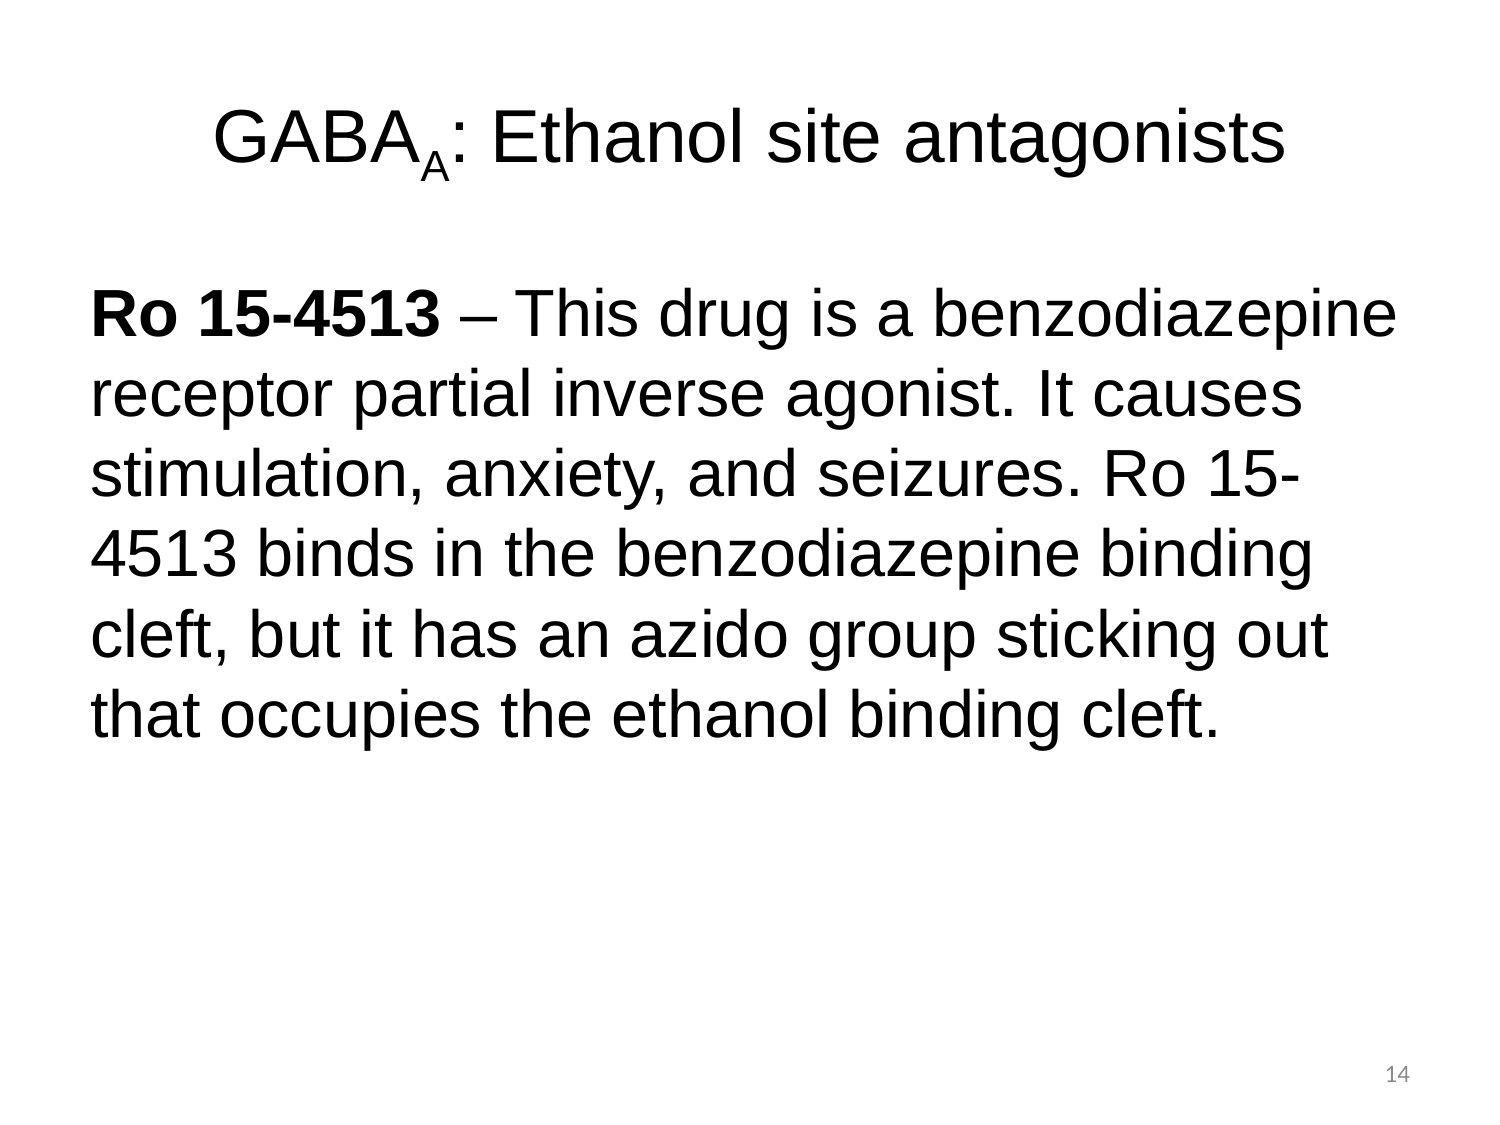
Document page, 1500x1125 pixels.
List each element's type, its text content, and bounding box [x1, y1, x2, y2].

slide_number 14 [1074, 1042, 1425, 1103]
title GABAA: Ethanol site antagonists [75, 45, 1425, 233]
list Ro 15-4513 – This drug is a benzodiazepine receptor partial inverse agonist. It causes stimulation, anxiety, and seizures. Ro 15-4513 binds in the benzodiazepine binding cleft, but it has an azido group sticking out that occupies the ethanol binding cleft. [75, 262, 1425, 1005]
